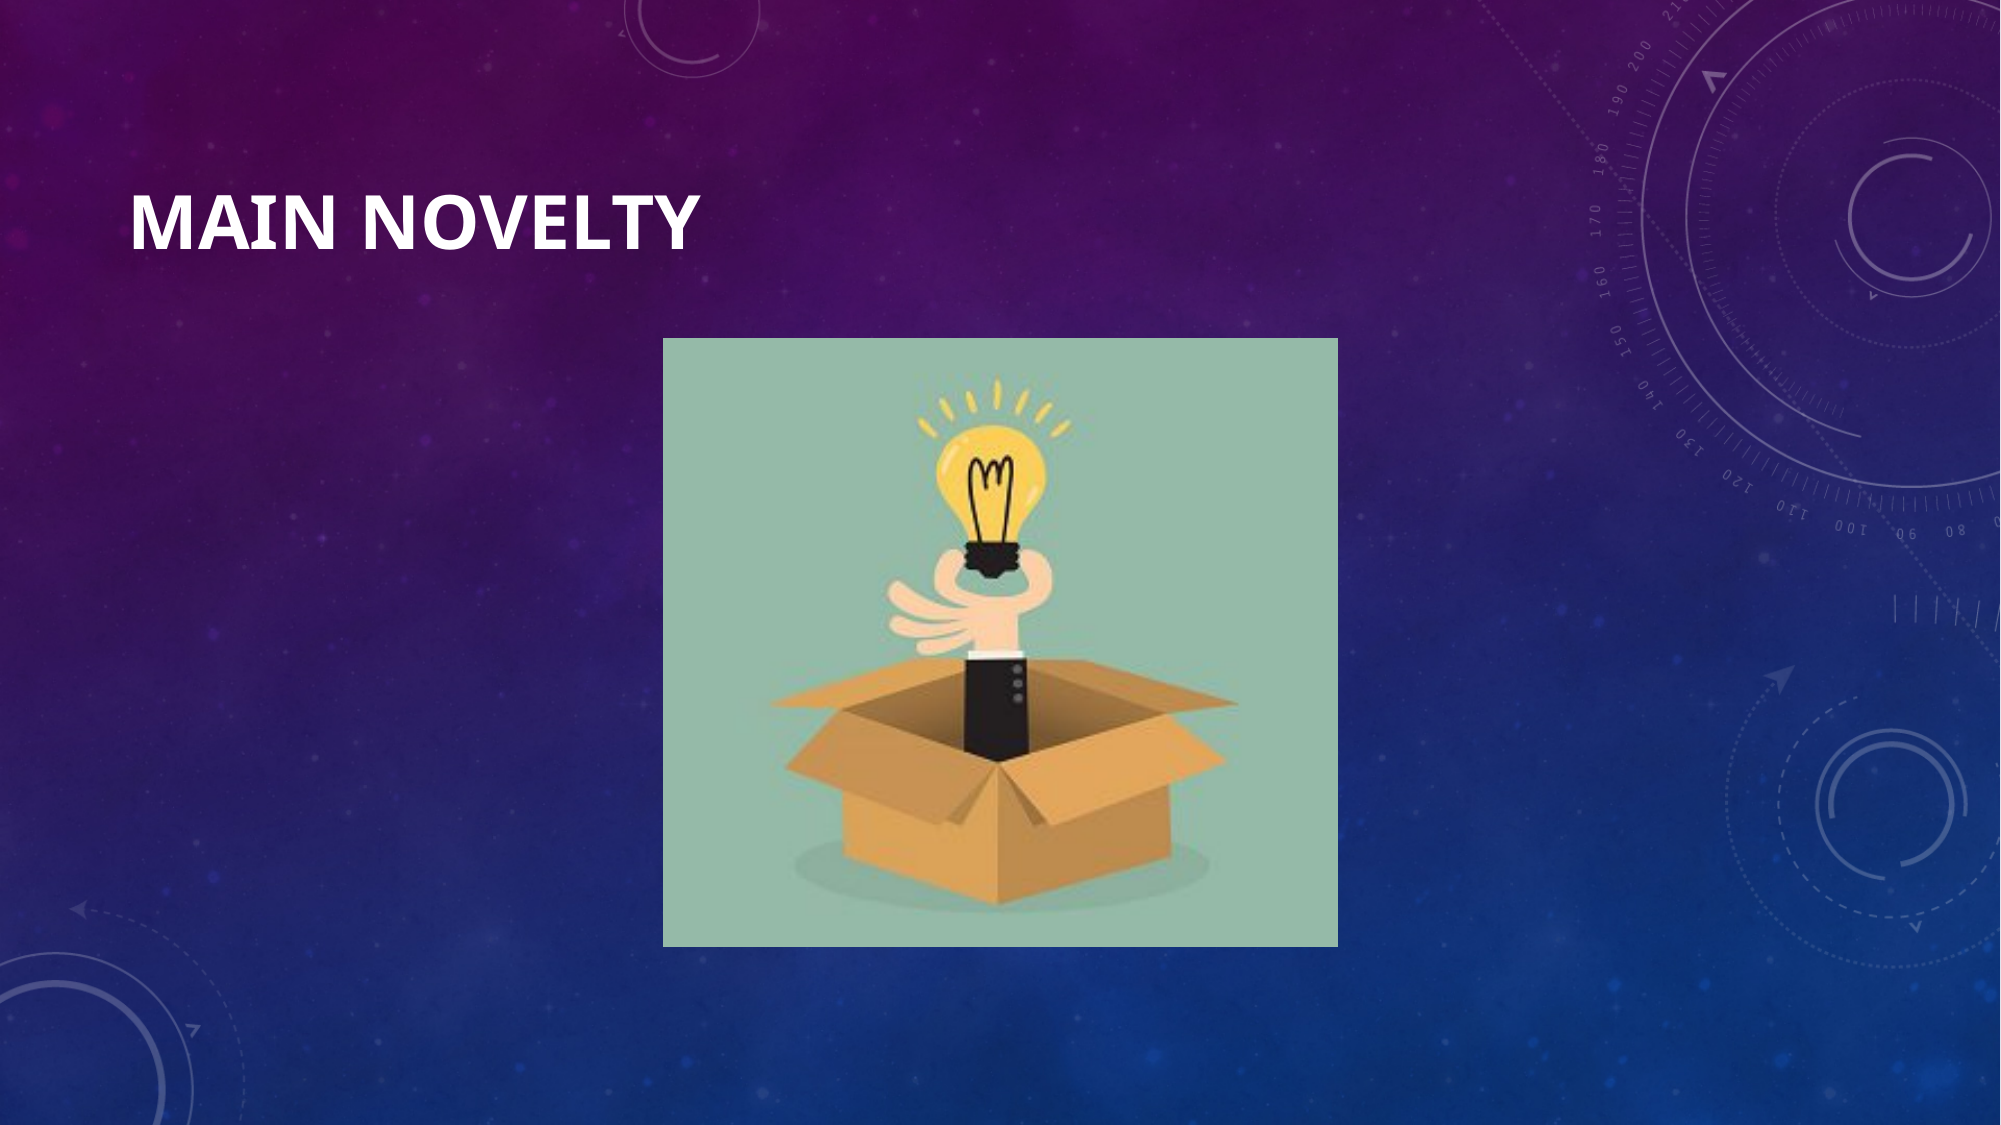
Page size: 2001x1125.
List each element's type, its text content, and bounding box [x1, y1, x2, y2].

title Main novelty [112, 99, 1775, 339]
picture [0, 0, 2001, 1125]
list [662, 338, 1339, 947]
